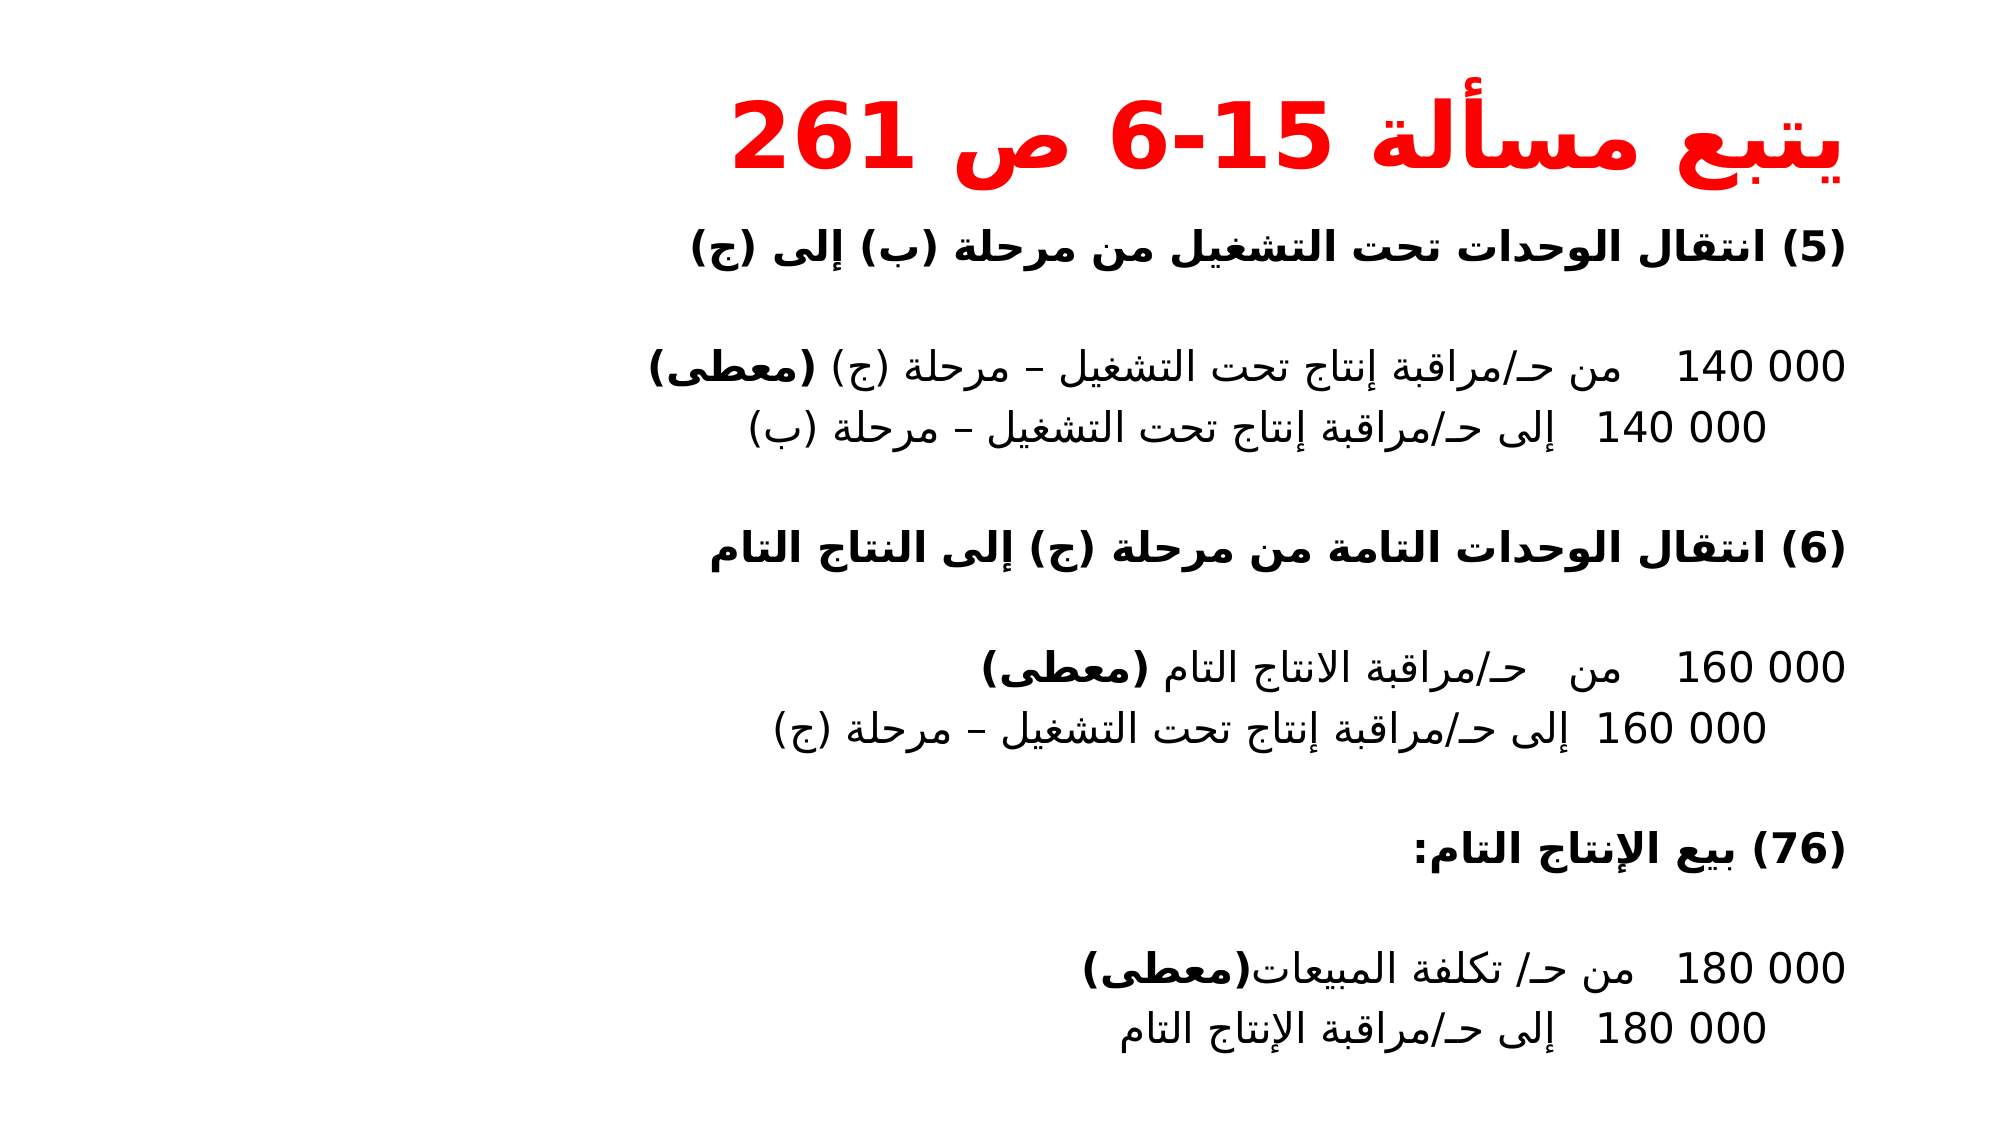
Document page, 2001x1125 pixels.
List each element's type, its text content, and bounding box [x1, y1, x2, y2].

title يتبع مسألة 15-6 ص 261 [137, 59, 1863, 217]
list (5) انتقال الوحدات تحت التشغيل من مرحلة (ب) إلى (ج) 000 140 من حـ/مراقبة إنتاج تحت التشغيل – مرحلة (ج) (معطى) 000 140 إلى حـ/مراقبة إنتاج تحت التشغيل – مرحلة (ب) (6) انتقال الوحدات التامة من مرحلة (ج) إلى النتاج التام 000 160 من حـ/مراقبة الانتاج التام (معطى) 000 160 إلى حـ/مراقبة إنتاج تحت التشغيل – مرحلة (ج) (76) بيع الإنتاج التام: 000 180 من حـ/ تكلفة المبيعات(معطى) 000 180 إلى حـ/مراقبة الإنتاج التام [137, 217, 1863, 1067]
